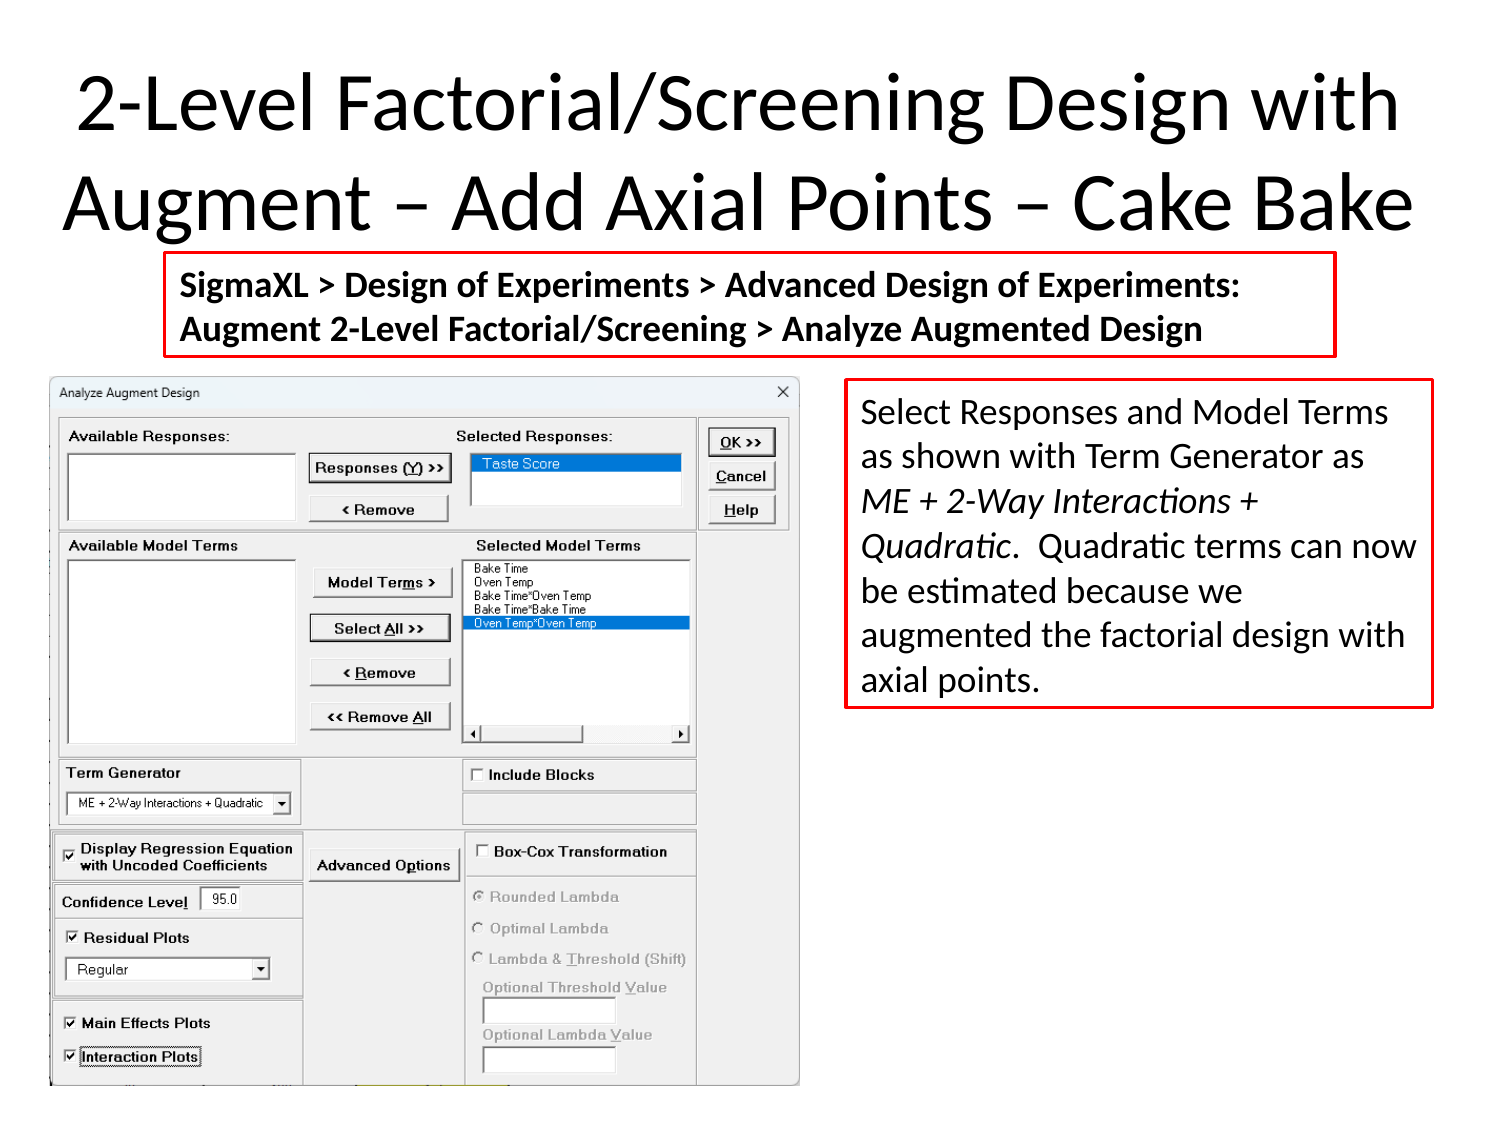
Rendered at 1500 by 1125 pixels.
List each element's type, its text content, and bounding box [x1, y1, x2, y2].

picture [49, 375, 801, 1086]
title 2-Level Factorial/Screening Design with Augment – Add Axial Points – Cake Bake [0, 39, 1500, 153]
text_box Select Responses and Model Terms as shown with Term Generator as ME + 2-Way Interactions + Quadratic. Quadratic terms can now be estimated because we augmented the factorial design with axial points. [845, 379, 1433, 708]
text_box SigmaXL > Design of Experiments > Advanced Design of Experiments: Augment 2-Level Factorial/Screening > Analyze Augmented Design [164, 252, 1336, 357]
